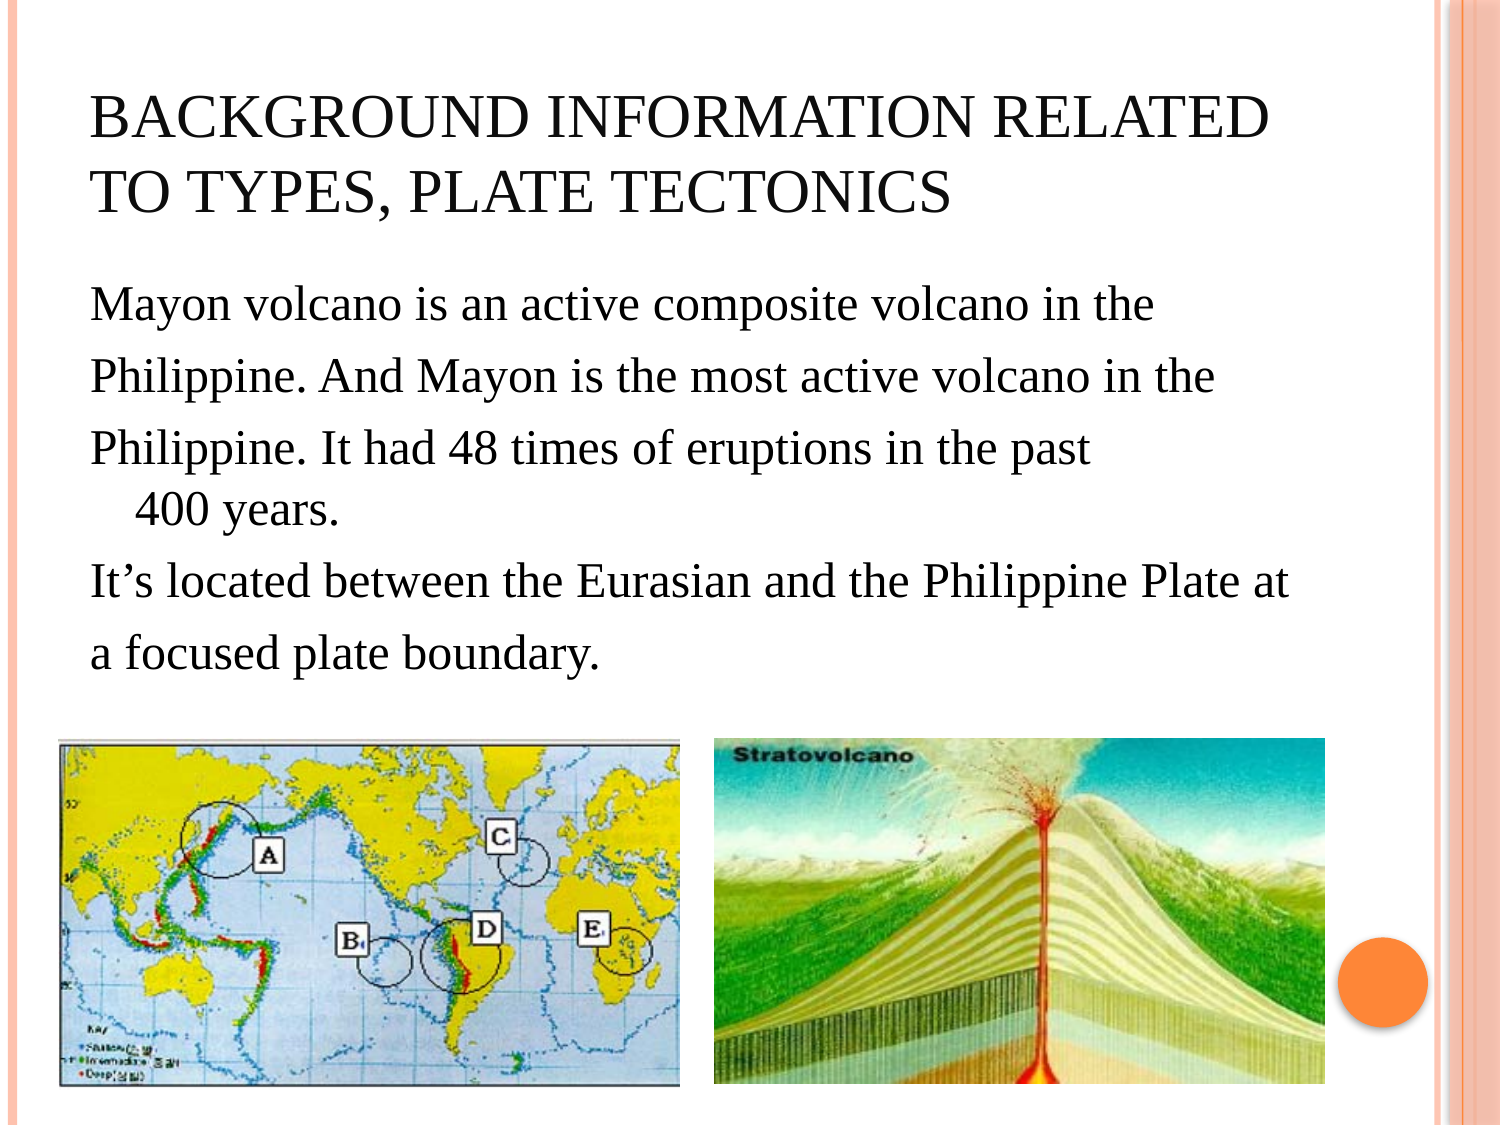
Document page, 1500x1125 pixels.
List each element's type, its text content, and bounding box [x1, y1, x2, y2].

list Mayon volcano is an active composite volcano in the Philippine. And Mayon is the most active volcano in the Philippine. It had 48 times of eruptions in the past 400 years. It’s located between the Eurasian and the Philippine Plate at a focused plate boundary. [75, 262, 1313, 715]
picture [714, 737, 1325, 1084]
title Background information related to types, plate tectonics [75, 45, 1300, 233]
picture [58, 737, 681, 1091]
